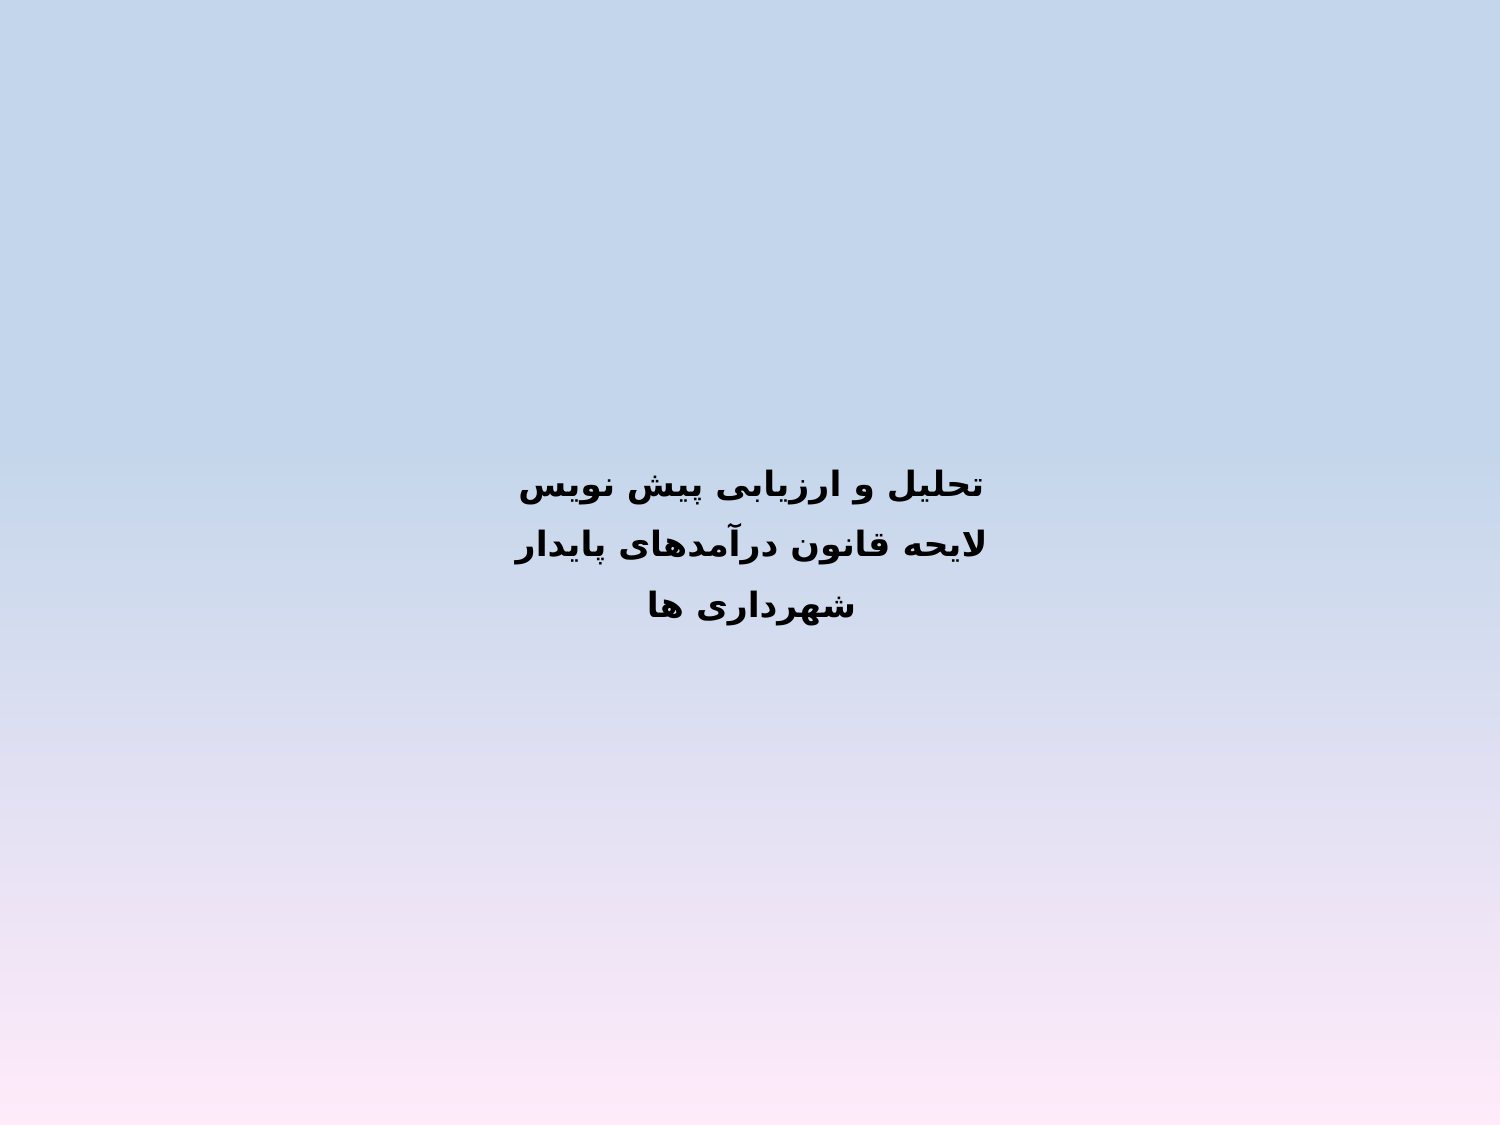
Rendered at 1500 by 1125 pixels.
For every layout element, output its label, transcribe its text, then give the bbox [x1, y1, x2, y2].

title تحلیل و ارزیابی پیش نویس لایحه قانون درآمدهای پایدار شهرداری ها [491, 418, 1012, 651]
